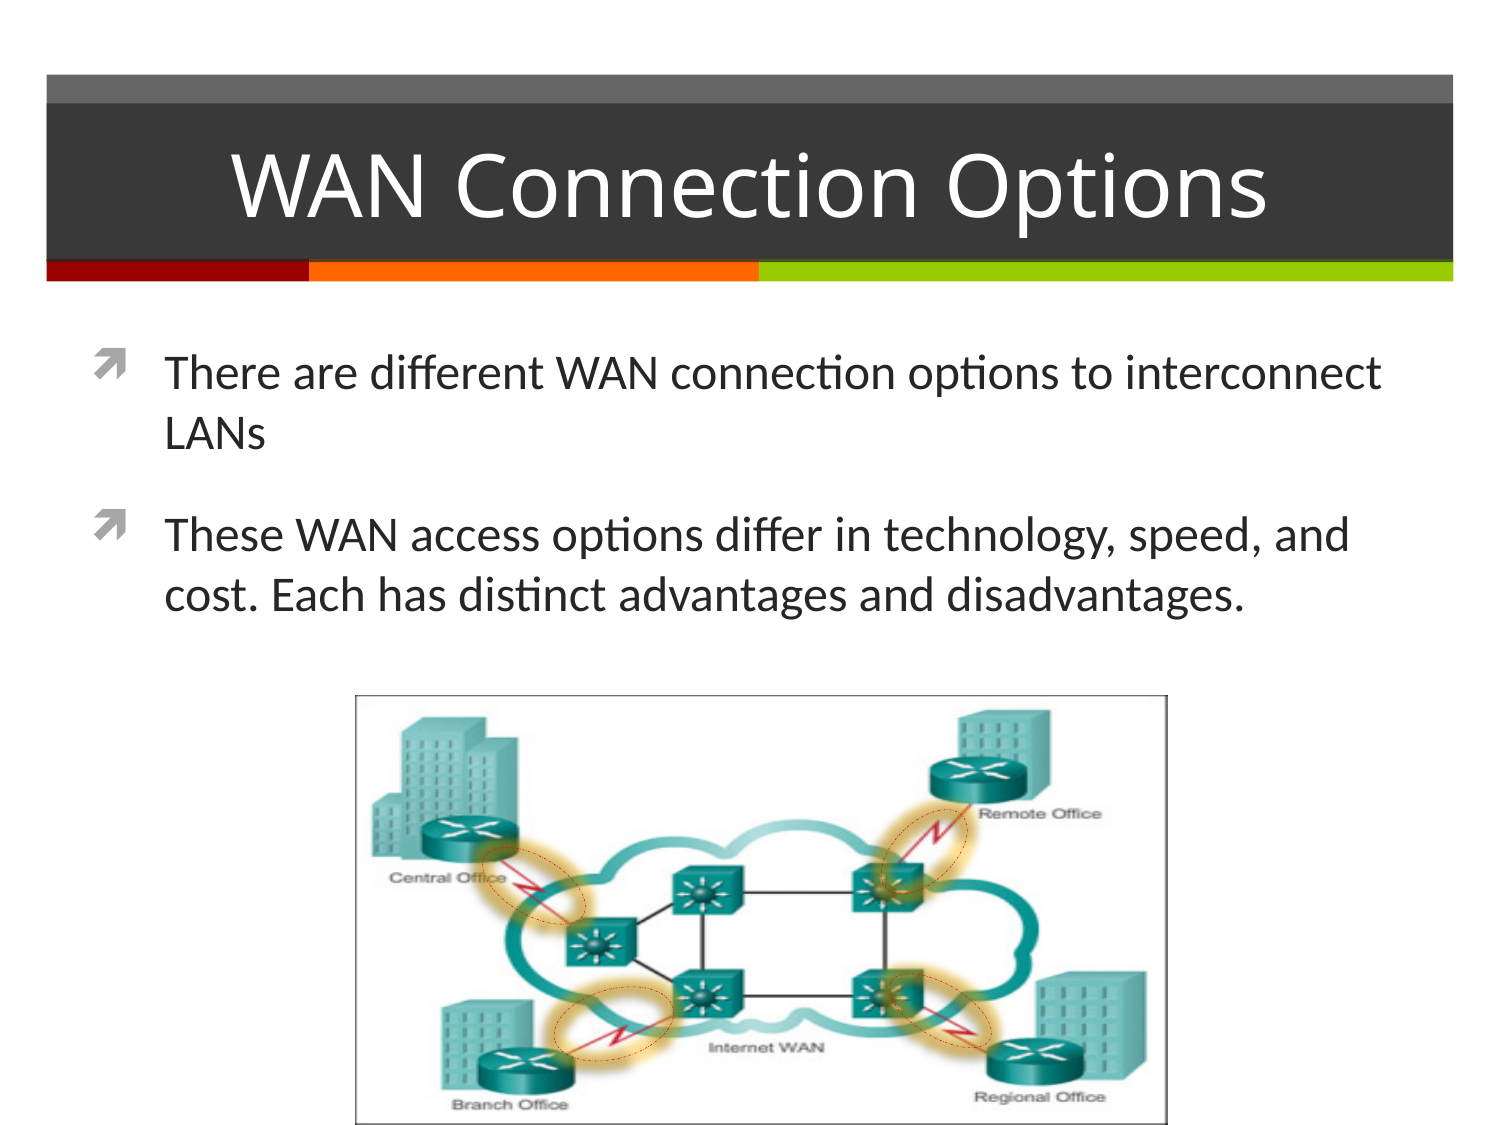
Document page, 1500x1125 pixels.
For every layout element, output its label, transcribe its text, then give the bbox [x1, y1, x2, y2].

picture [355, 694, 1168, 1125]
title WAN Connection Options [46, 103, 1454, 263]
list There are different WAN connection options to interconnect LANs These WAN access options differ in technology, speed, and cost. Each has distinct advantages and disadvantages. [75, 331, 1454, 975]
